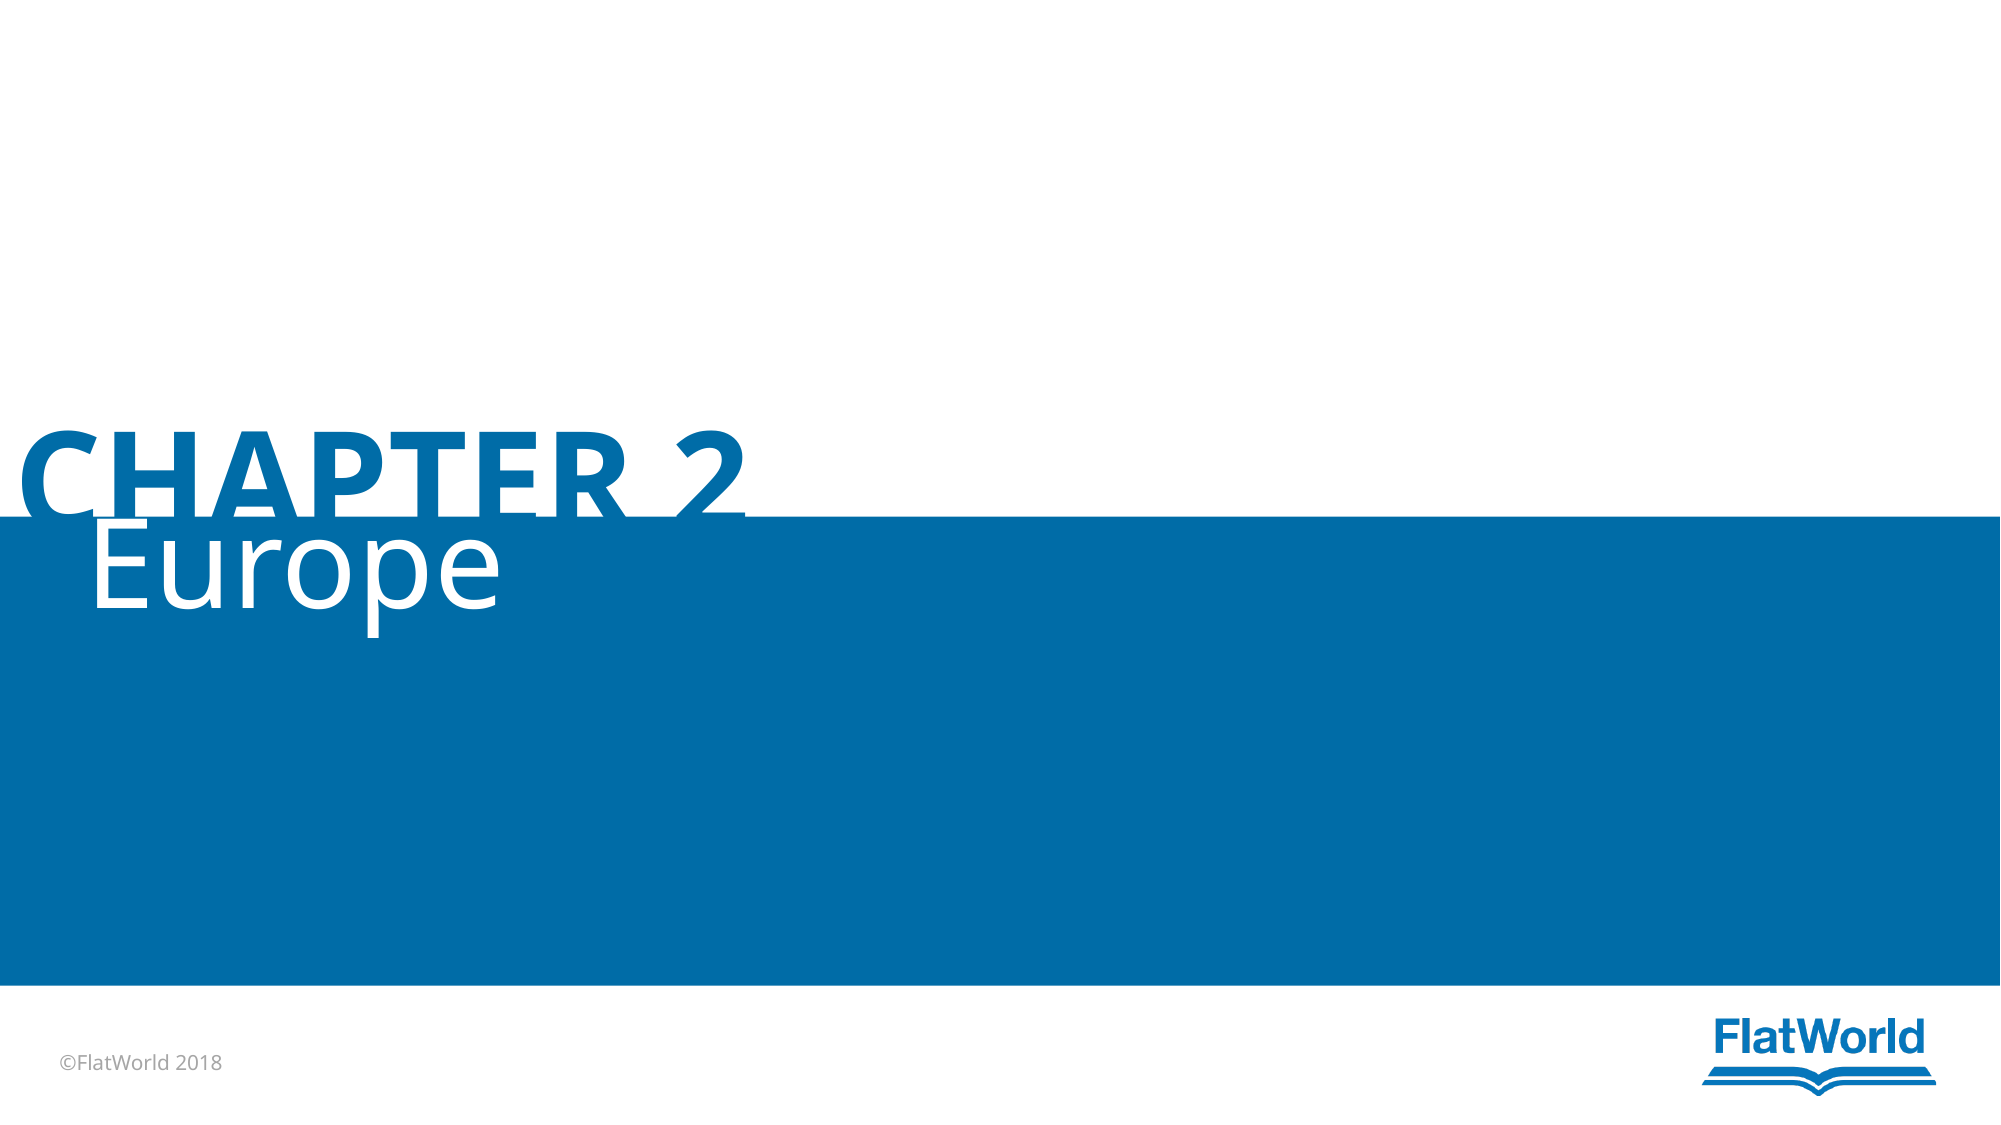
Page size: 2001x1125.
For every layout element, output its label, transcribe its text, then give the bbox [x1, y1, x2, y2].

text_box Europe [70, 476, 1864, 641]
text_box CHAPTER 2 [0, 385, 1128, 565]
text_box [0, 516, 2000, 987]
